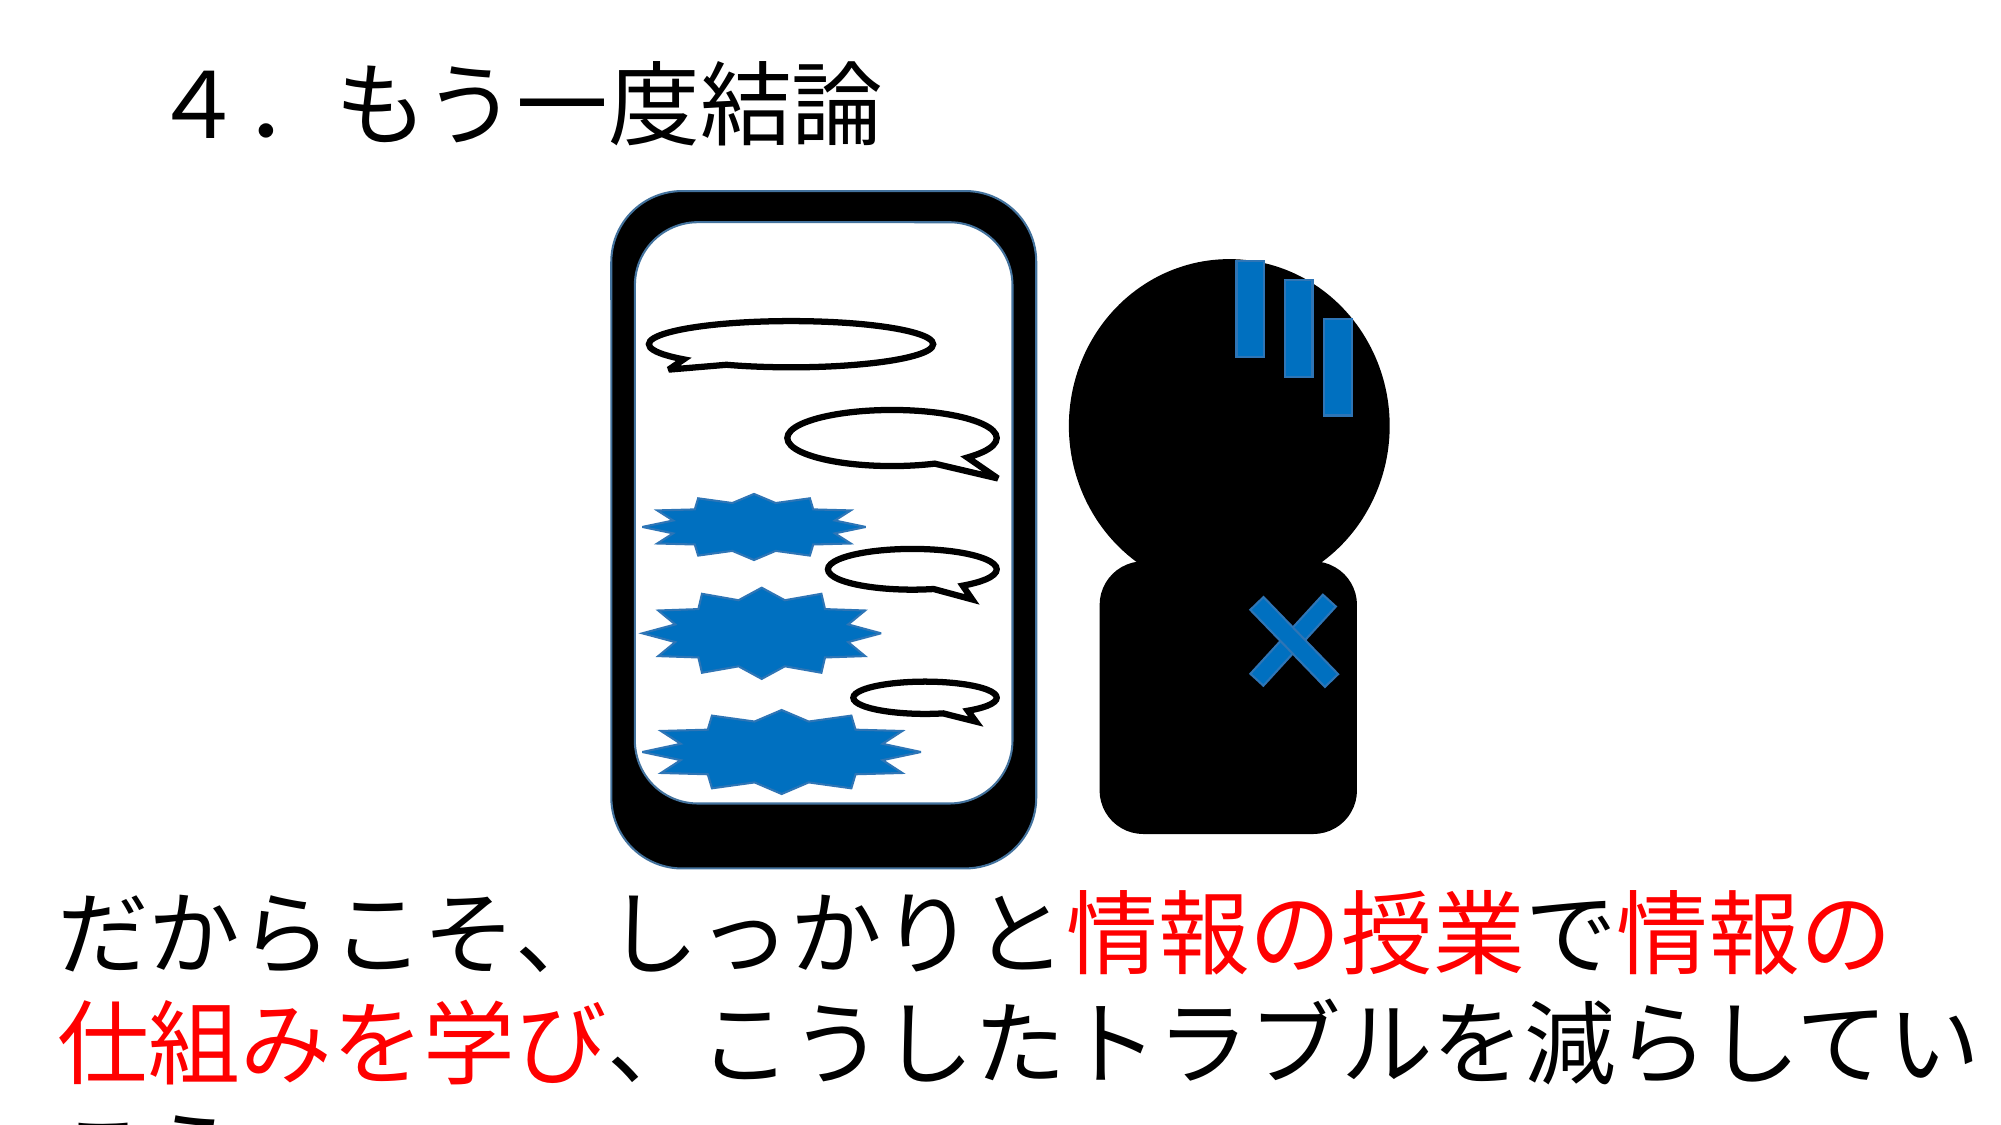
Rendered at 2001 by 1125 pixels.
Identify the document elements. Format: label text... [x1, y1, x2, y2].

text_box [611, 191, 1389, 869]
title ４．もう一度結論 [137, 0, 1863, 218]
text_box だからこそ、しっかりと情報の授業で情報の 仕組みを学び、こうしたトラブルを減らしていこう。 [42, 868, 2000, 1125]
